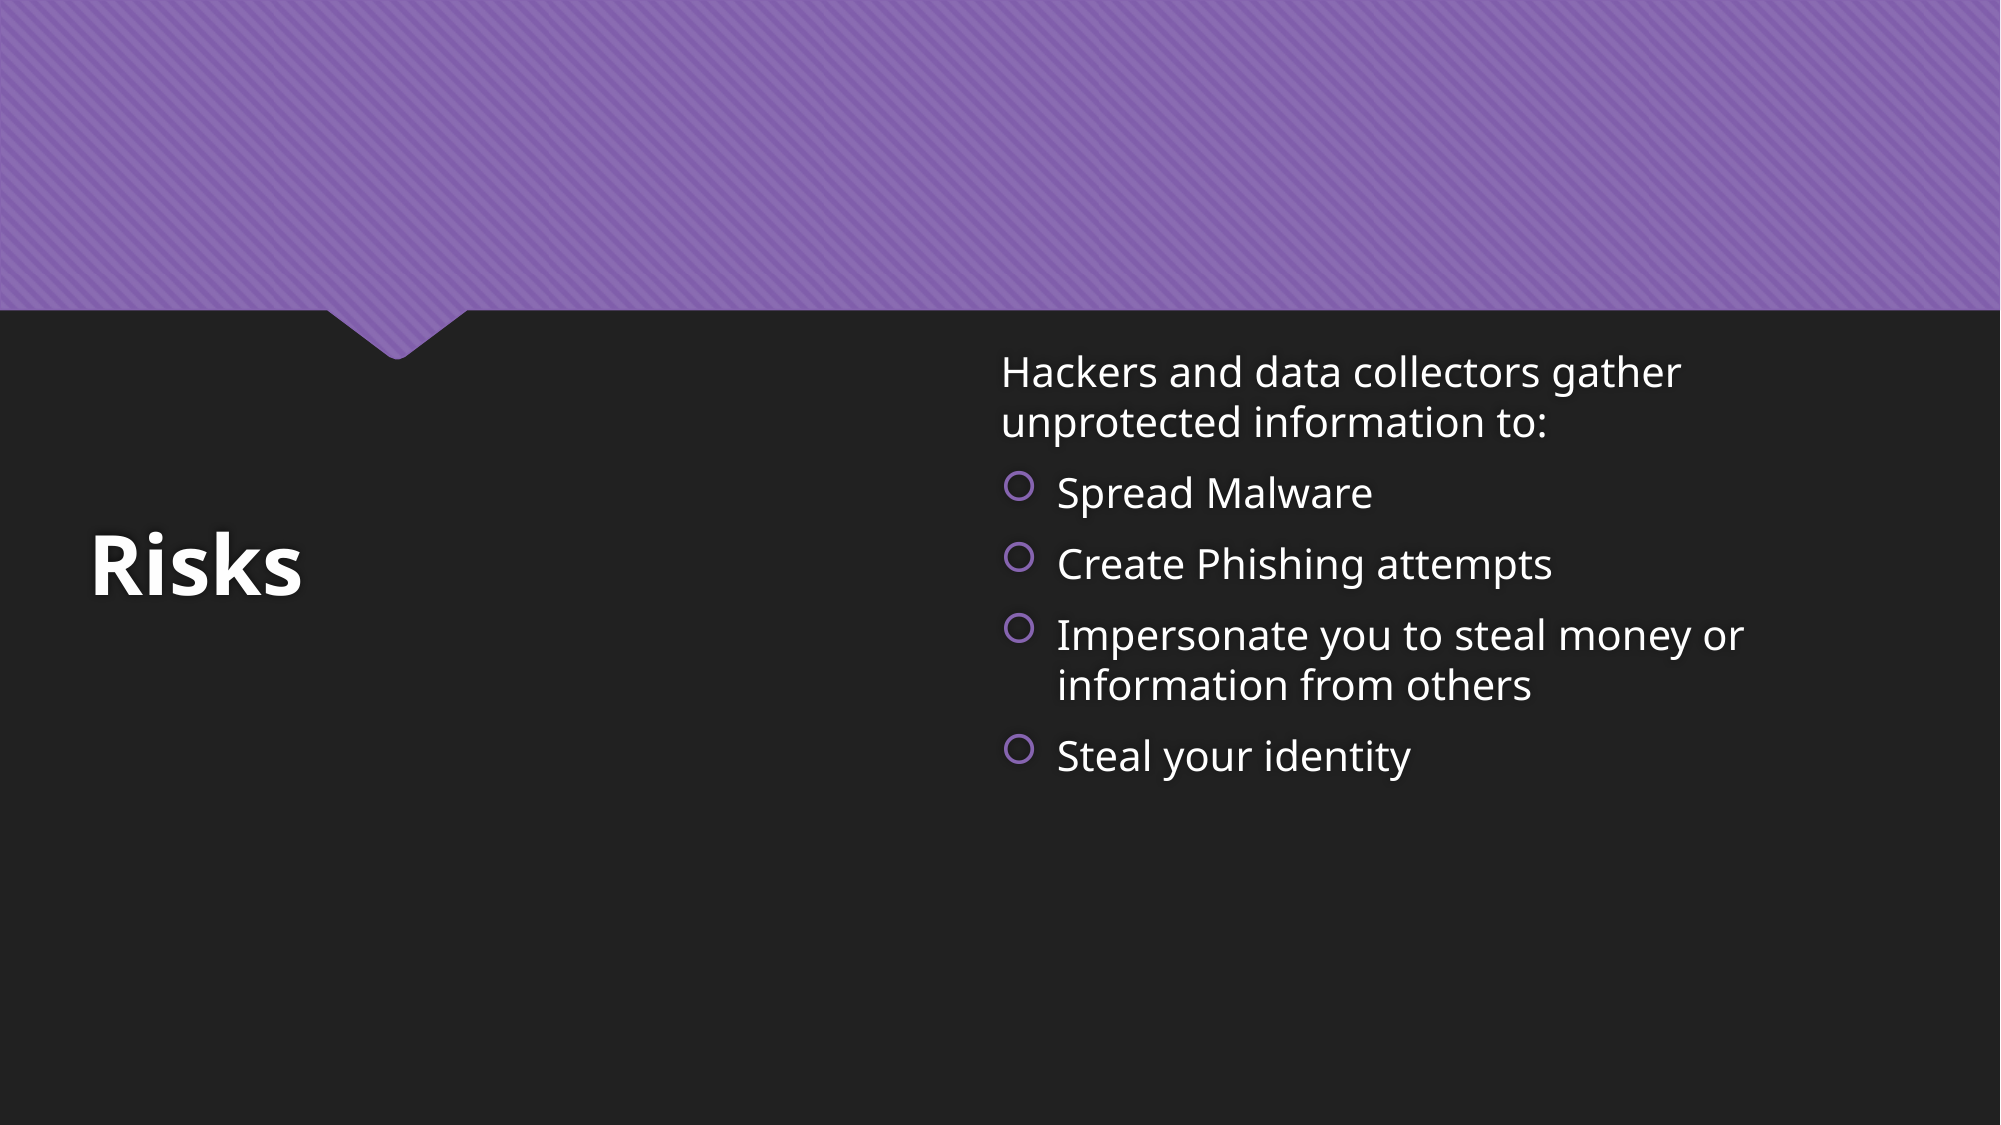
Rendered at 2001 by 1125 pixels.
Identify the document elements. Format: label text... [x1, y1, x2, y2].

title Risks [74, 284, 692, 841]
list Hackers and data collectors gather unprotected information to: Spread Malware Create Phishing attempts Impersonate you to steal money or information from others Steal your identity [985, 160, 1866, 965]
